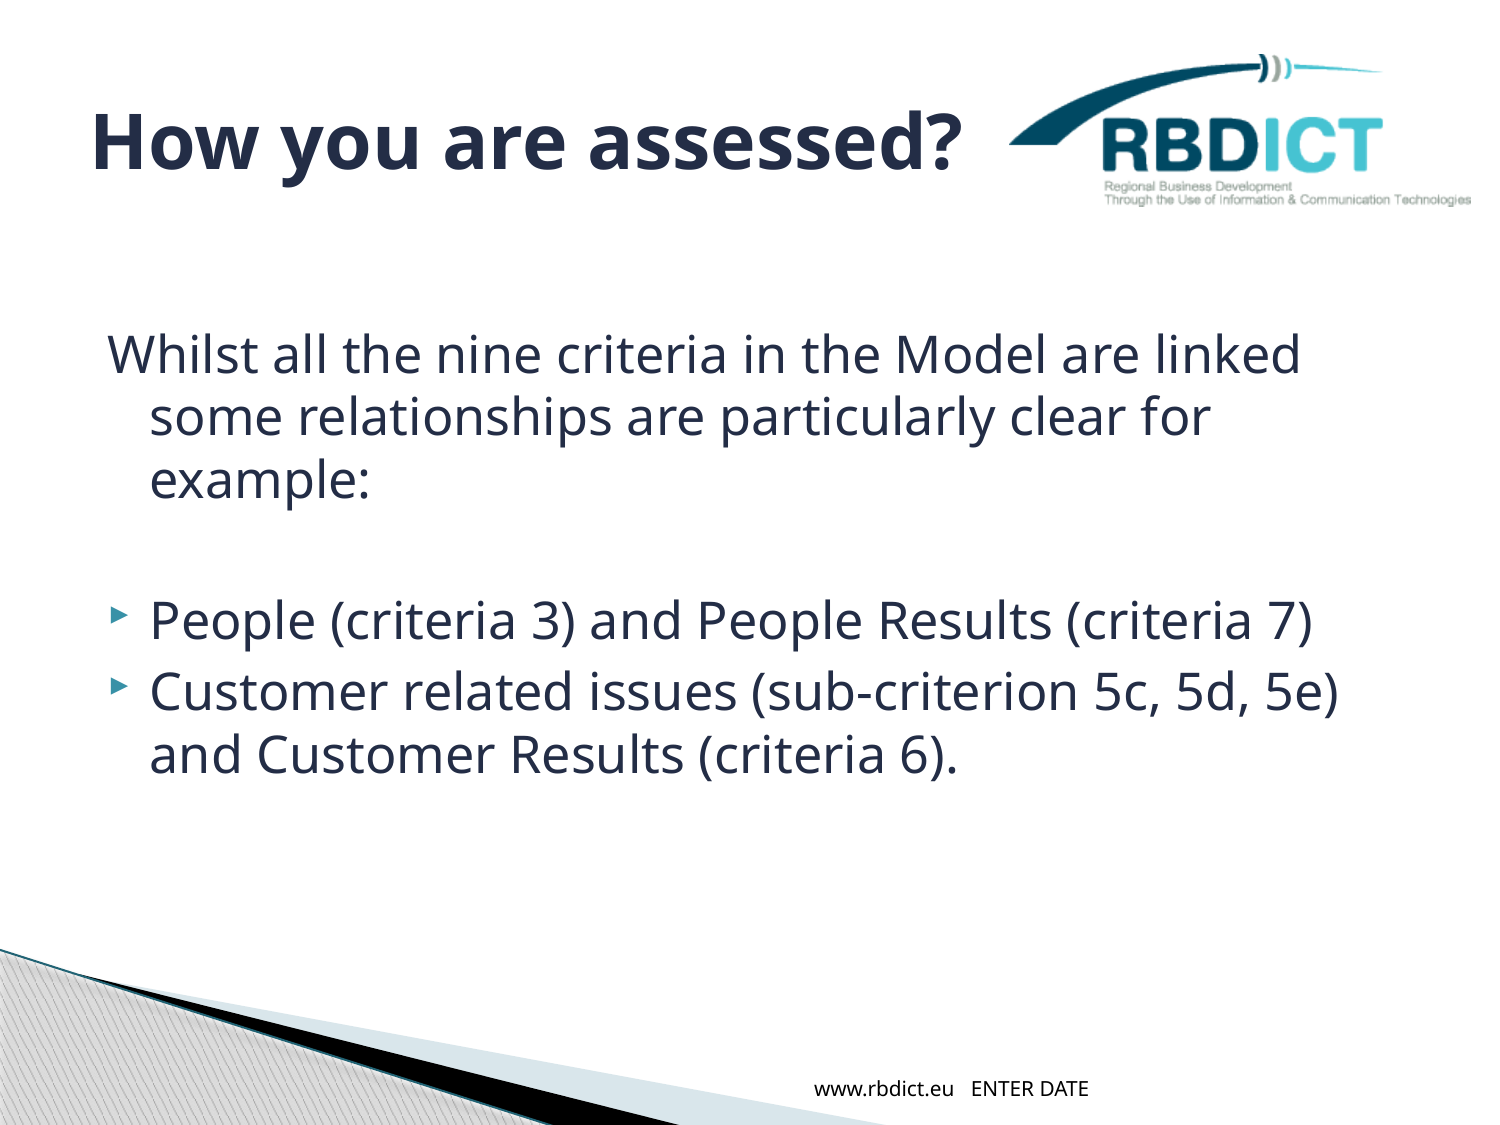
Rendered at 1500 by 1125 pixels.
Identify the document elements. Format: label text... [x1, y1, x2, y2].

list Whilst all the nine criteria in the Model are linked some relationships are particularly clear for example: People (criteria 3) and People Results (criteria 7) Customer related issues (sub-criterion 5c, 5d, 5e) and Customer Results (criteria 6). [74, 242, 1426, 986]
title How you are assessed? [75, 45, 1425, 233]
footer www.rbdict.eu ENTER DATE [718, 1051, 1105, 1112]
picture [1425, 54, 1471, 207]
